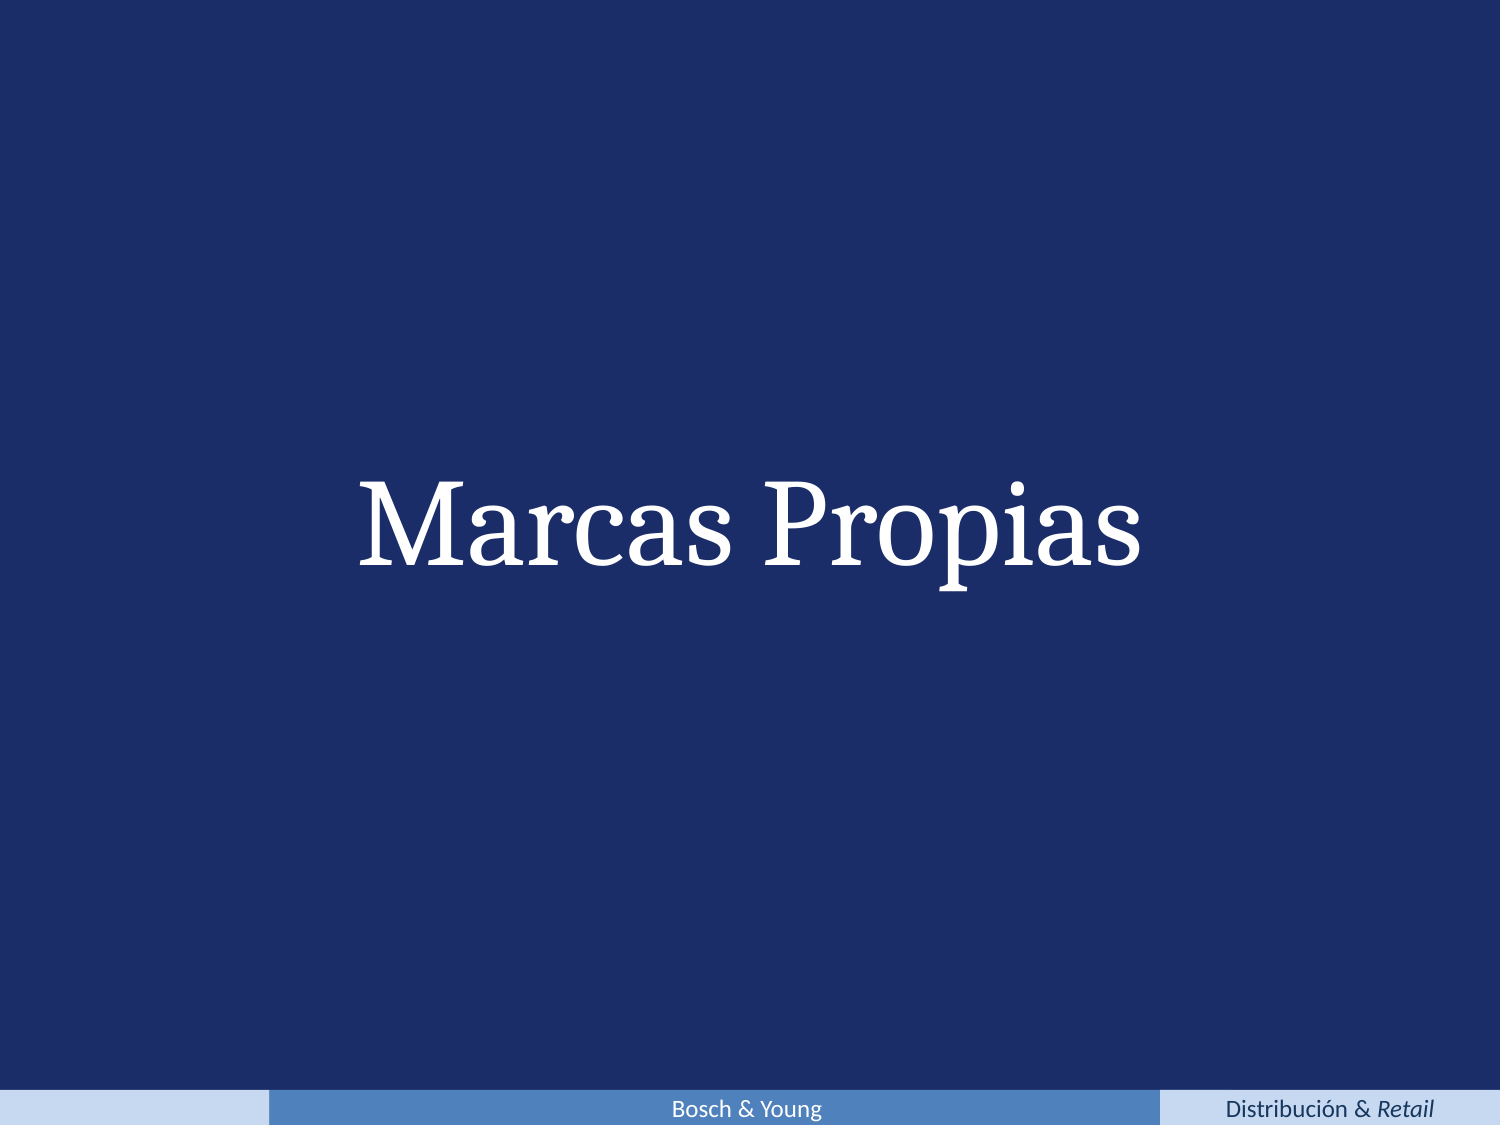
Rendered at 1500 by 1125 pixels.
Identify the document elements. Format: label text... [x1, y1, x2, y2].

text_box Bosch & Young [272, 1088, 1158, 1125]
text_box Marcas Propias [0, 349, 1500, 682]
text_box Distribución & Retail [1158, 1088, 1500, 1125]
text_box [0, 1088, 272, 1125]
